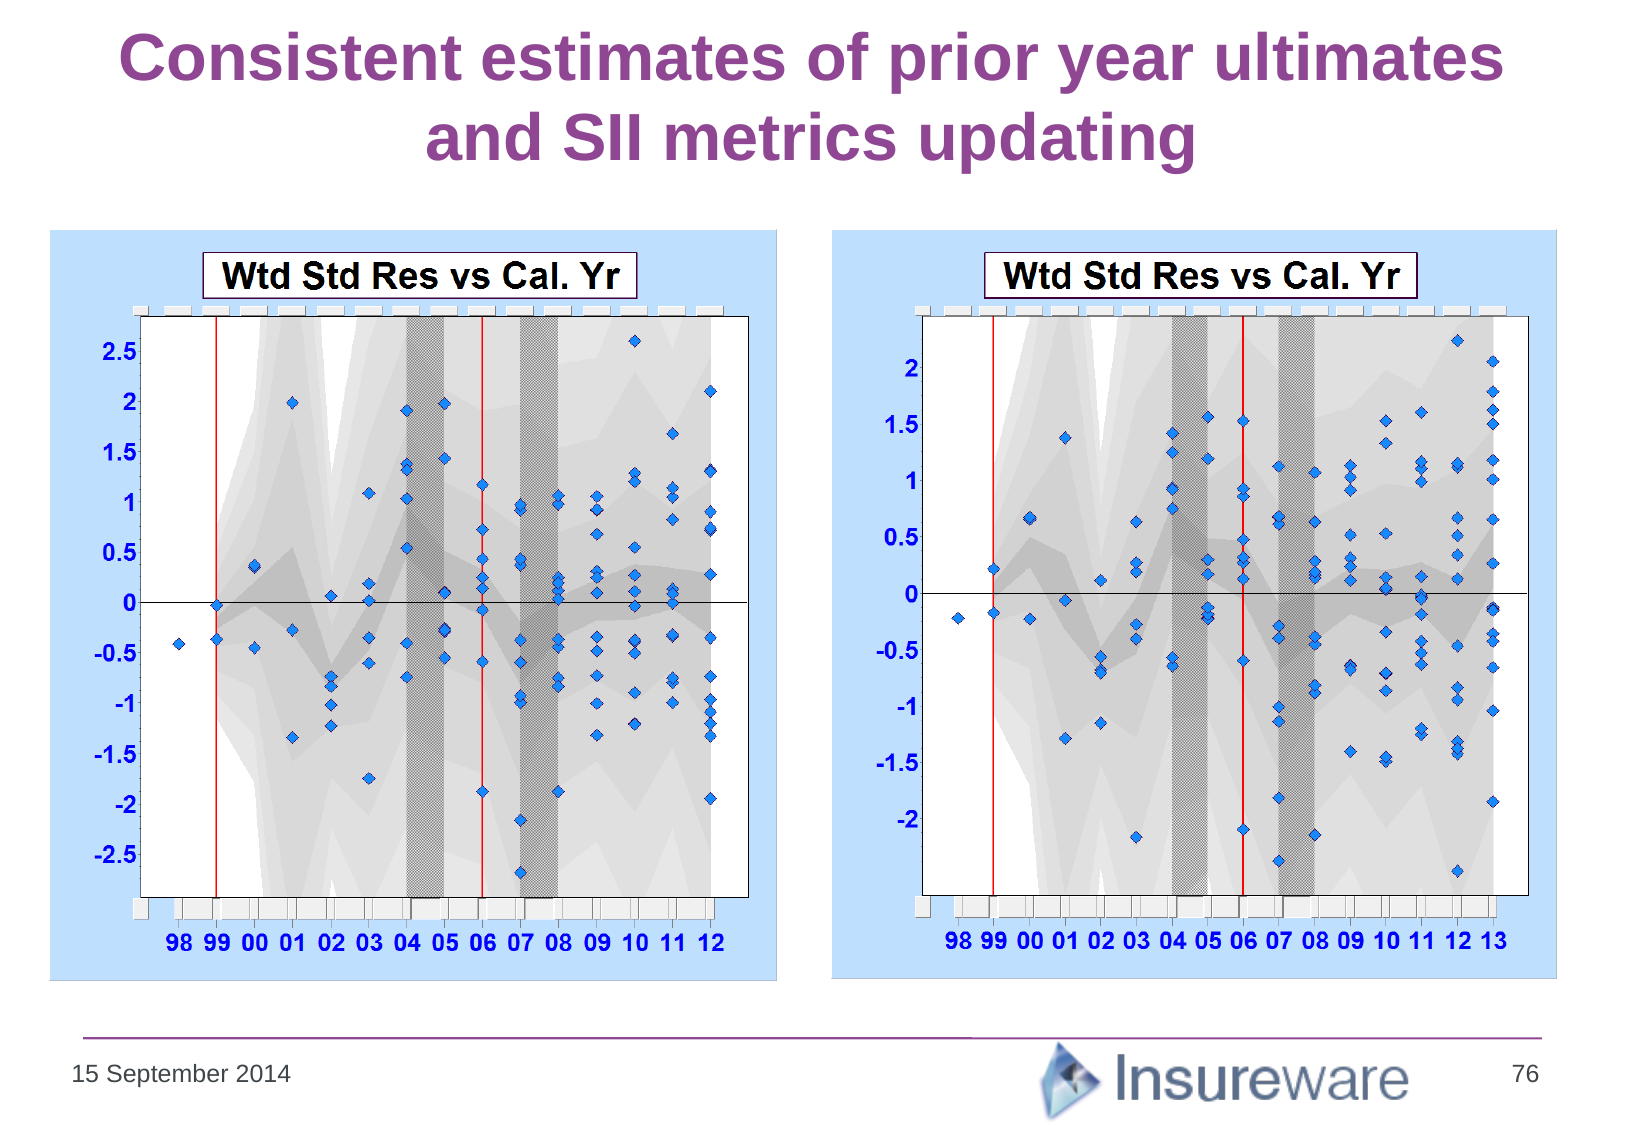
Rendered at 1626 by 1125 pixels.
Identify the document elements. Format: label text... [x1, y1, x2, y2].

title Consistent estimates of prior year ultimates and SII metrics updating [75, 0, 1550, 188]
picture [1036, 1039, 1416, 1125]
picture [49, 229, 778, 982]
slide_number 76 [1439, 1050, 1555, 1106]
picture [830, 229, 1557, 979]
